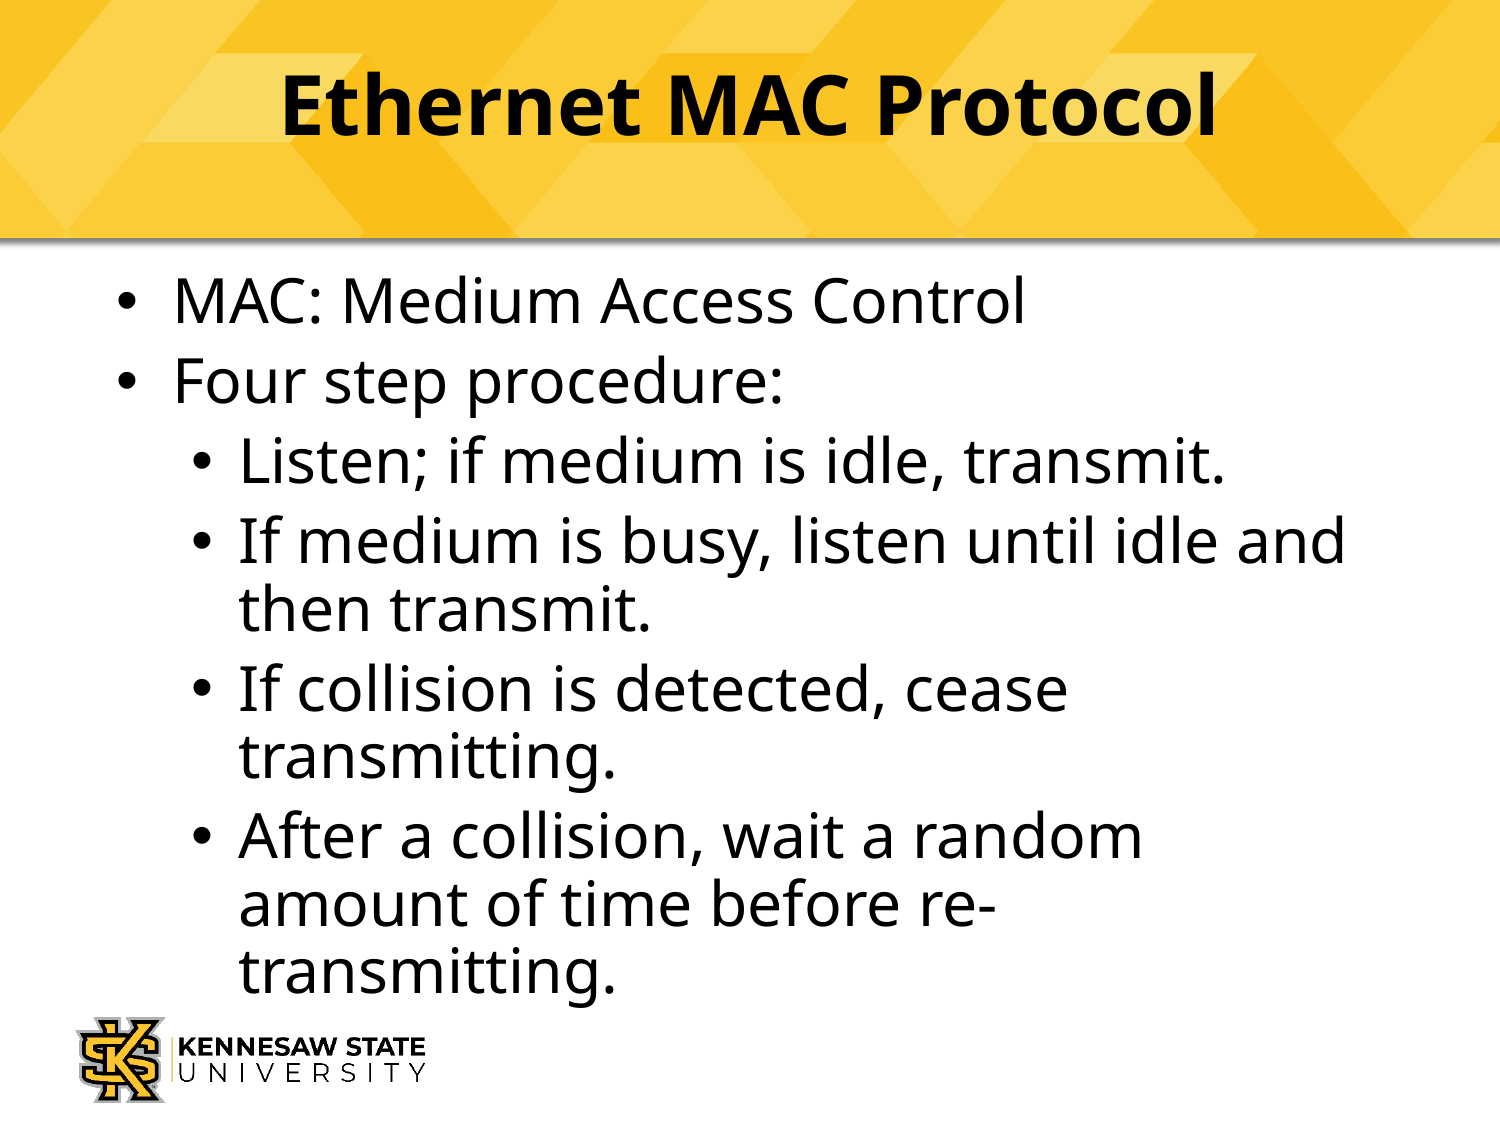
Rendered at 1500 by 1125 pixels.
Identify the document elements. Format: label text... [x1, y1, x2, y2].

title Ethernet MAC Protocol [75, 45, 1425, 233]
picture [0, 0, 1500, 251]
picture [75, 1017, 425, 1103]
list MAC: Medium Access Control Four step procedure: Listen; if medium is idle, transmit. If medium is busy, listen until idle and then transmit. If collision is detected, cease transmitting. After a collision, wait a random amount of time before re-transmitting. [101, 262, 1383, 1046]
